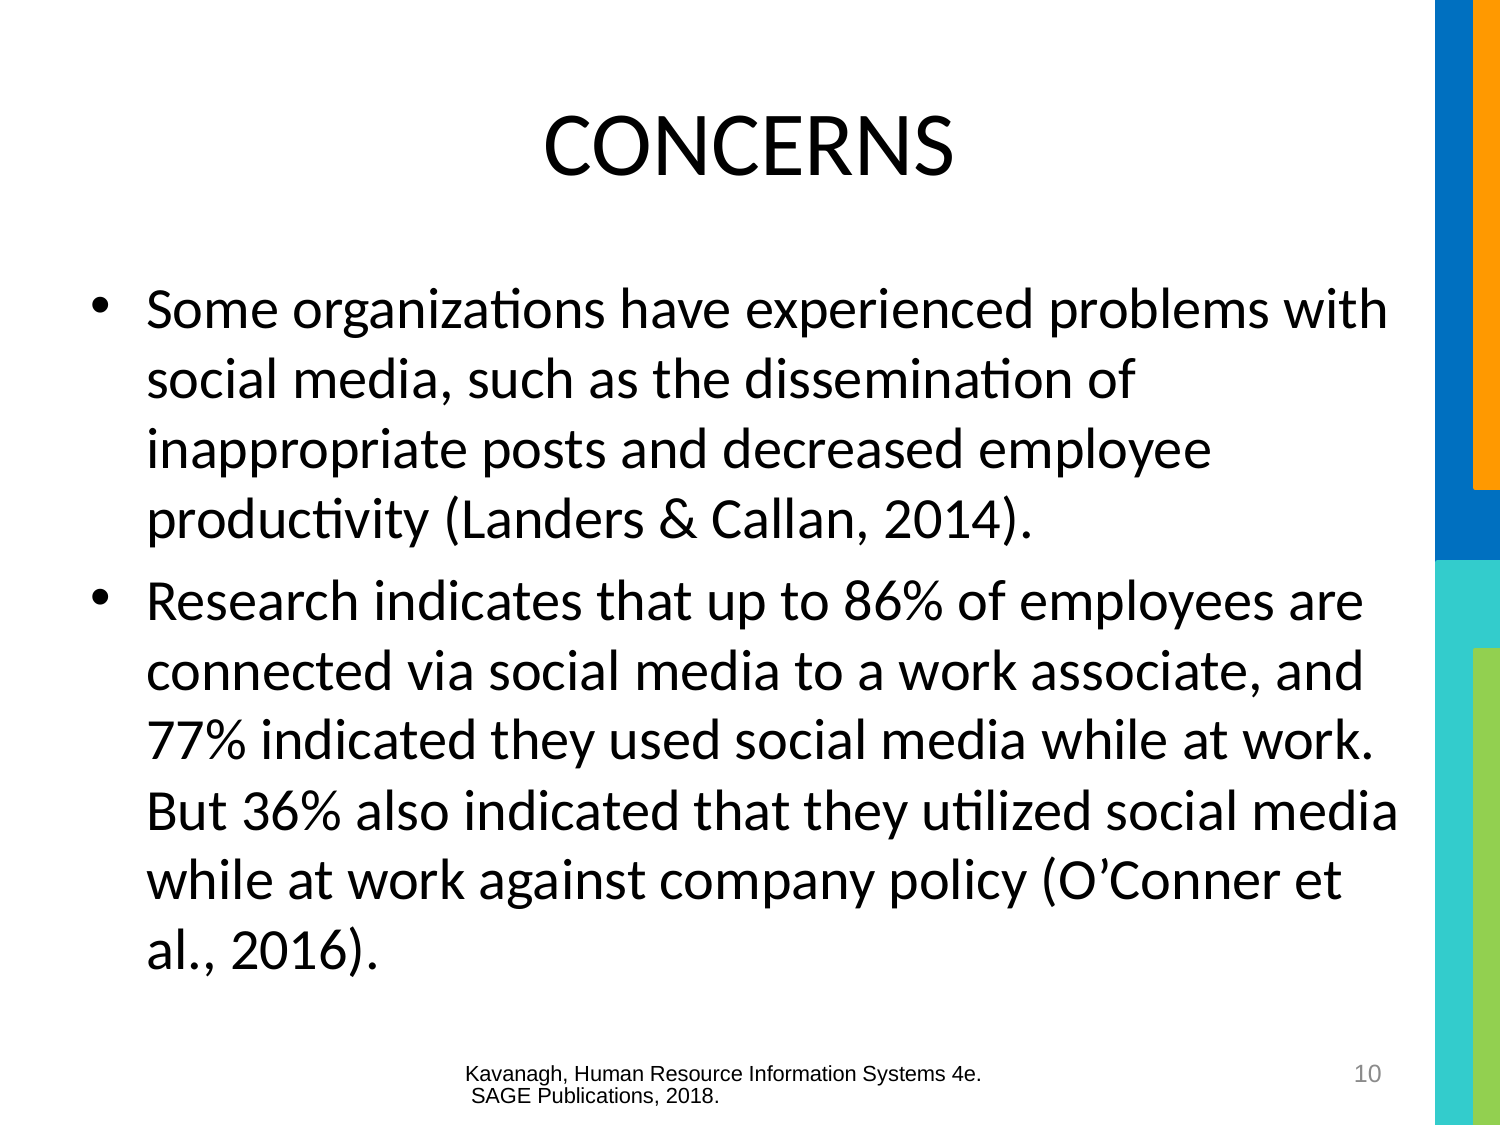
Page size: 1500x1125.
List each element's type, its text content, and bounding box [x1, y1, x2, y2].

footer Kavanagh, Human Resource Information Systems 4e. SAGE Publications, 2018. [450, 1042, 1004, 1103]
slide_number 10 [1059, 1042, 1397, 1103]
title CONCERNS [75, 45, 1425, 233]
list Some organizations have experienced problems with social media, such as the dissemination of inappropriate posts and decreased employee productivity (Landers & Callan, 2014). Research indicates that up to 86% of employees are connected via social media to a work associate, and 77% indicated they used social media while at work. But 36% also indicated that they utilized social media while at work against company policy (O’Conner et al., 2016). [75, 262, 1425, 1005]
